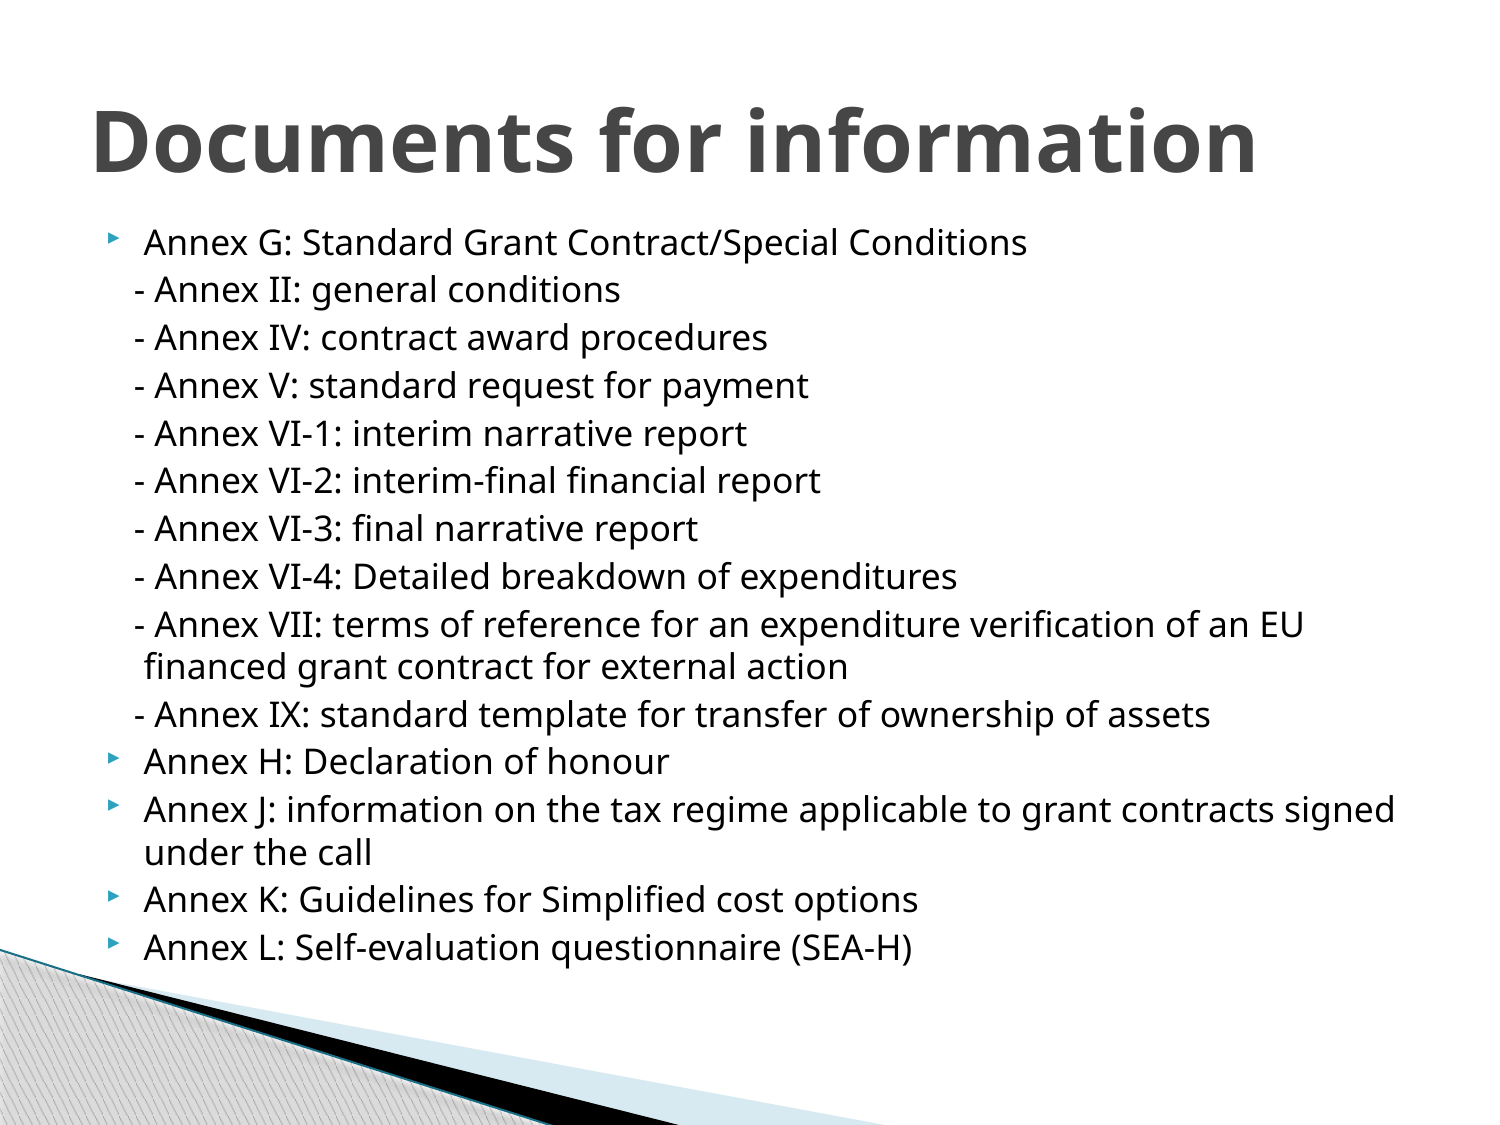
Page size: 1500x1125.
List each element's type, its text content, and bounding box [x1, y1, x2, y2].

list Annex G: Standard Grant Contract/Special Conditions - Annex II: general conditions - Annex IV: contract award procedures - Annex V: standard request for payment - Annex VI-1: interim narrative report - Annex VI-2: interim-final financial report - Annex VI-3: final narrative report - Annex VI-4: Detailed breakdown of expenditures - Annex VII: terms of reference for an expenditure verification of an EU financed grant contract for external action - Annex IX: standard template for transfer of ownership of assets Annex H: Declaration of honour Annex J: information on the tax regime applicable to grant contracts signed under the call Annex K: Guidelines for Simplified cost options Annex L: Self-evaluation questionnaire (SEA-H) [75, 233, 1425, 986]
title Documents for information [75, 45, 1425, 233]
